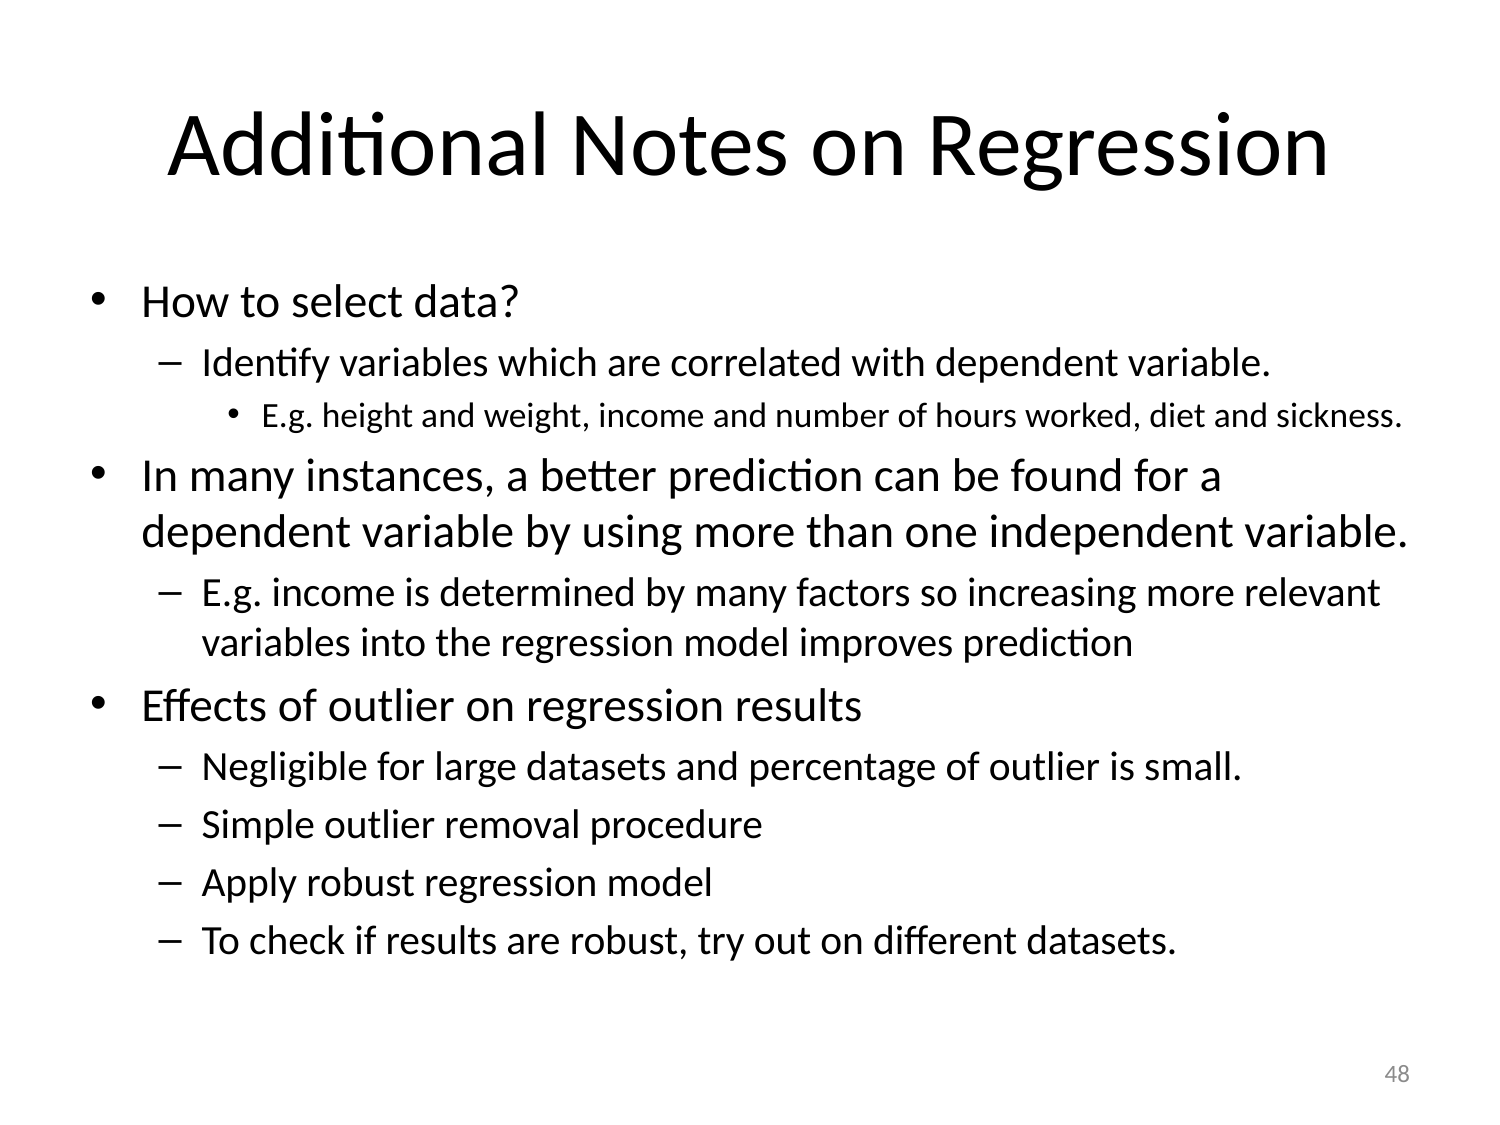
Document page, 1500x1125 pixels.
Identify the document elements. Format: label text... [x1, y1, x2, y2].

title Additional Notes on Regression [75, 45, 1425, 233]
list How to select data? Identify variables which are correlated with dependent variable. E.g. height and weight, income and number of hours worked, diet and sickness. In many instances, a better prediction can be found for a dependent variable by using more than one independent variable. E.g. income is determined by many factors so increasing more relevant variables into the regression model improves prediction Effects of outlier on regression results Negligible for large datasets and percentage of outlier is small. Simple outlier removal procedure Apply robust regression model To check if results are robust, try out on different datasets. [75, 262, 1425, 1071]
slide_number 48 [1074, 1042, 1425, 1103]
